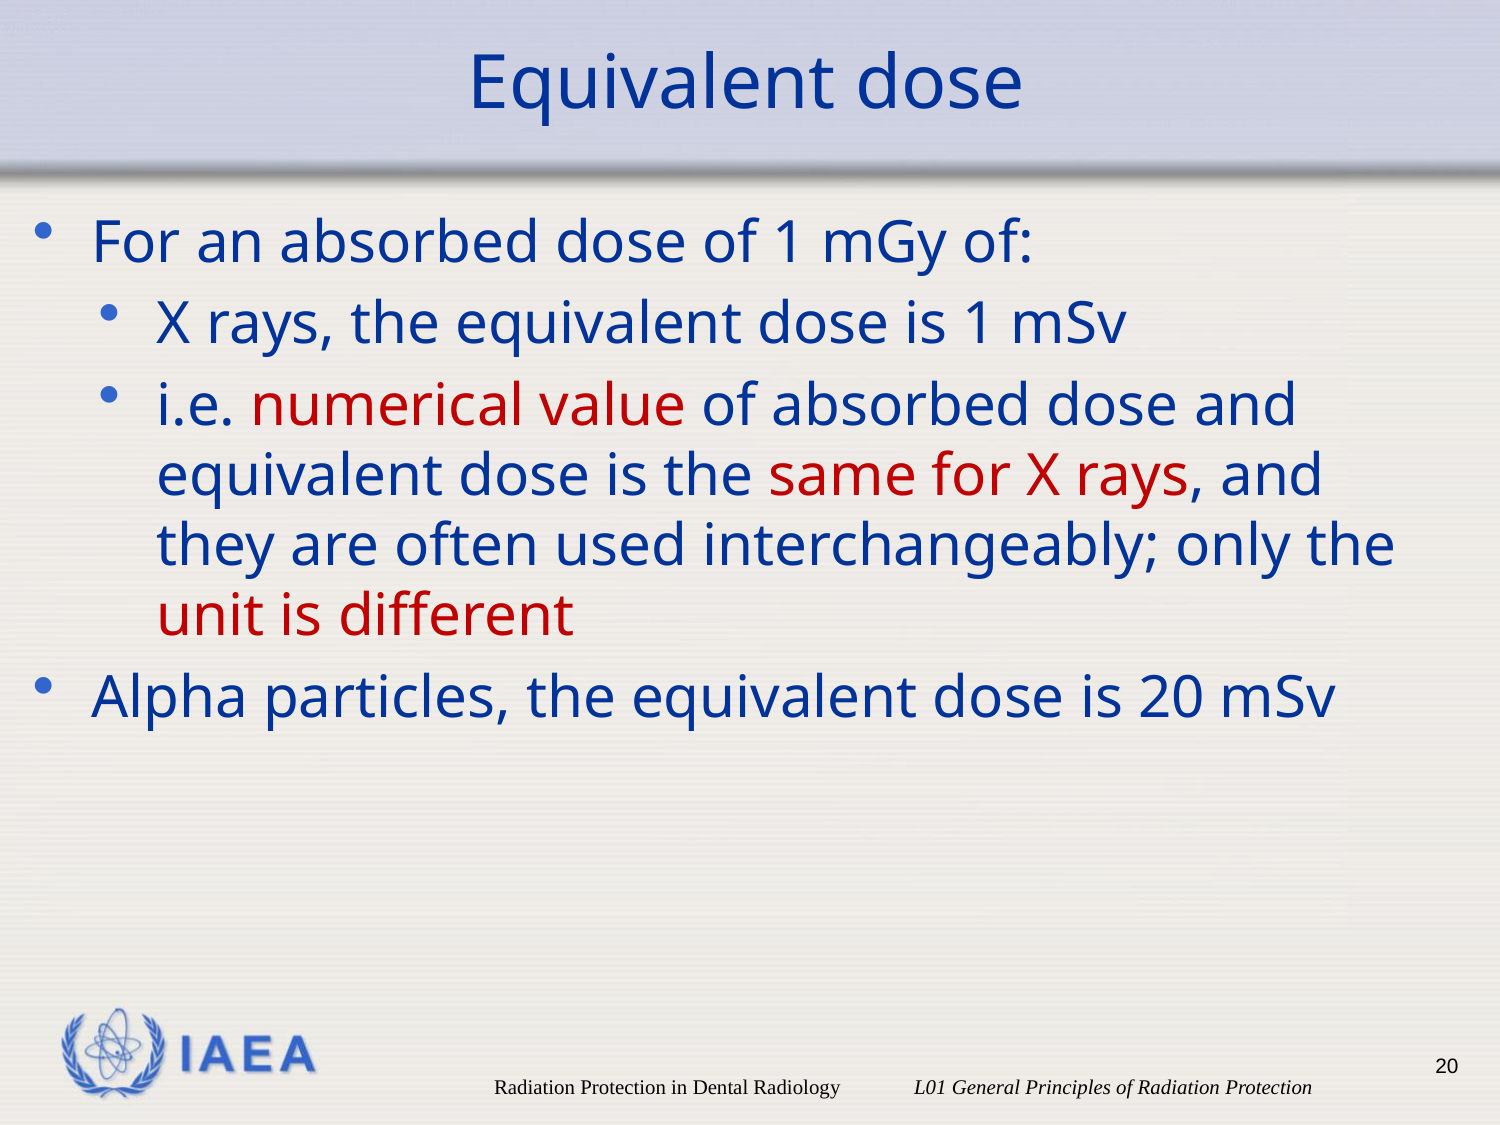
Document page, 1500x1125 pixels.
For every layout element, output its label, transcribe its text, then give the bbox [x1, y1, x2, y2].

picture [0, 0, 1500, 1125]
slide_number 20 [1389, 1044, 1474, 1093]
text_box Radiation Protection in Dental Radiology L01 General Principles of Radiation Protection [454, 1065, 1353, 1106]
title Equivalent dose [46, 15, 1447, 142]
list For an absorbed dose of 1 mGy of: X rays, the equivalent dose is 1 mSv i.e. numerical value of absorbed dose and equivalent dose is the same for X rays, and they are often used interchangeably; only the unit is different Alpha particles, the equivalent dose is 20 mSv [17, 196, 1459, 1048]
